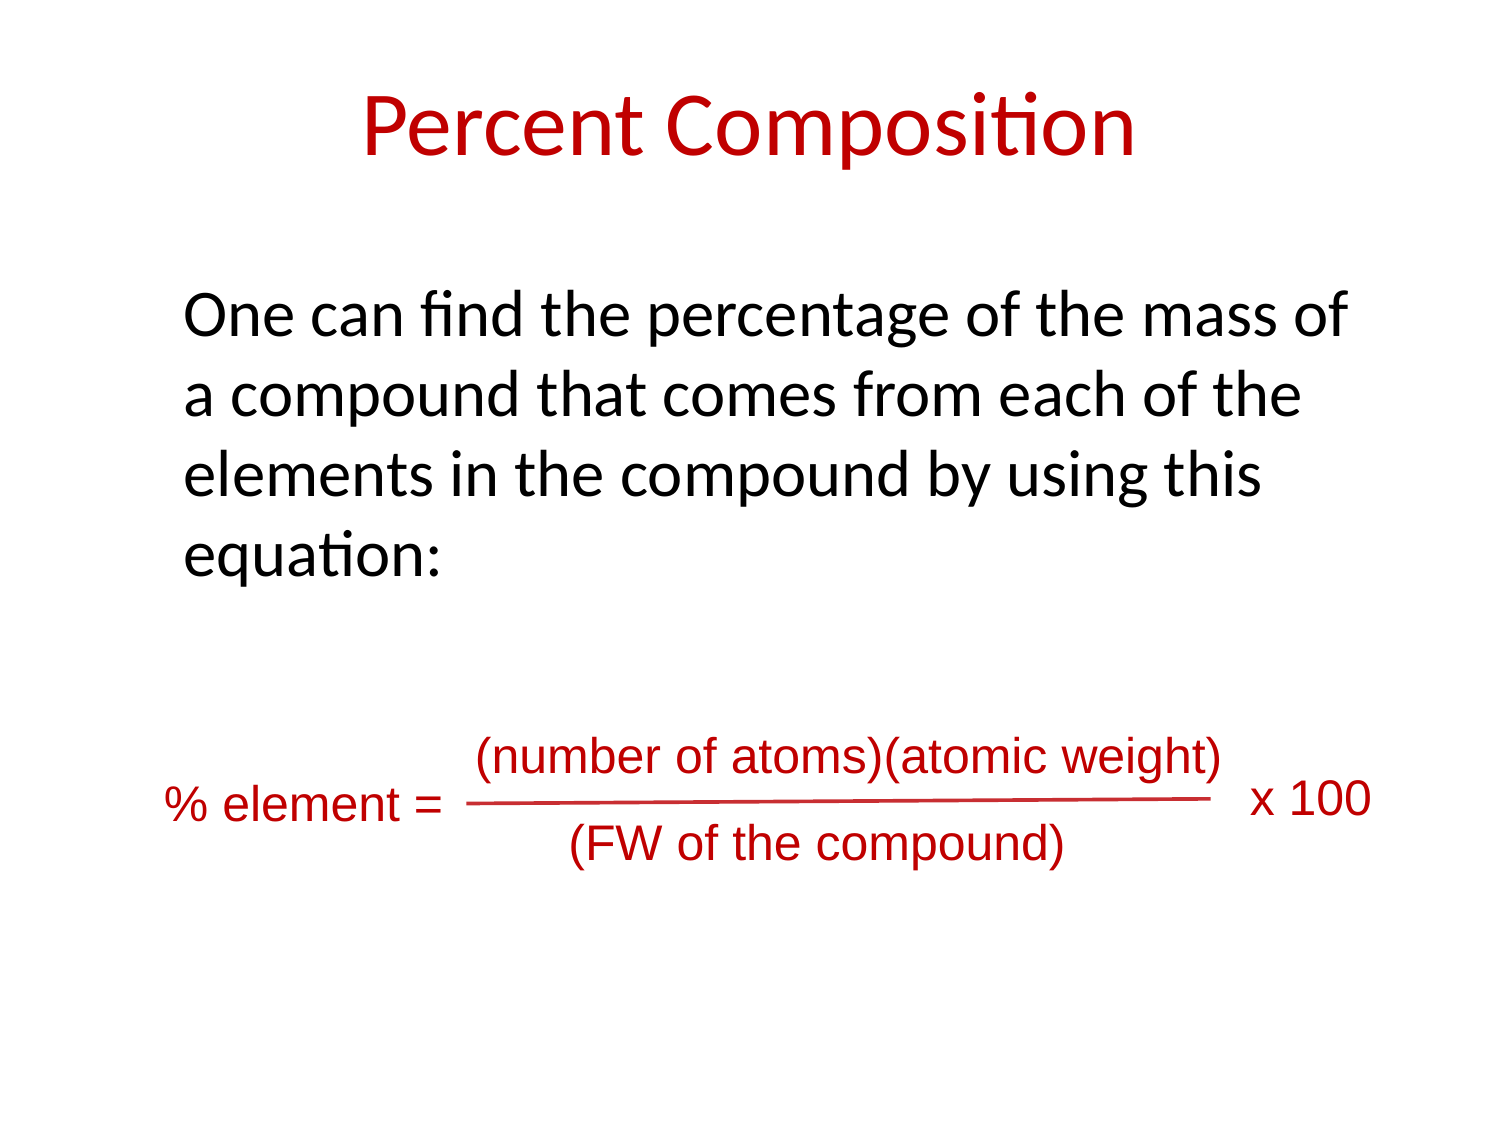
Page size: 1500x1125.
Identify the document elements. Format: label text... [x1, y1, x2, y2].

text_box One can find the percentage of the mass of a compound that comes from each of the elements in the compound by using this equation: [112, 262, 1388, 625]
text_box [147, 715, 1389, 880]
text_box Percent Composition [0, 56, 1500, 244]
